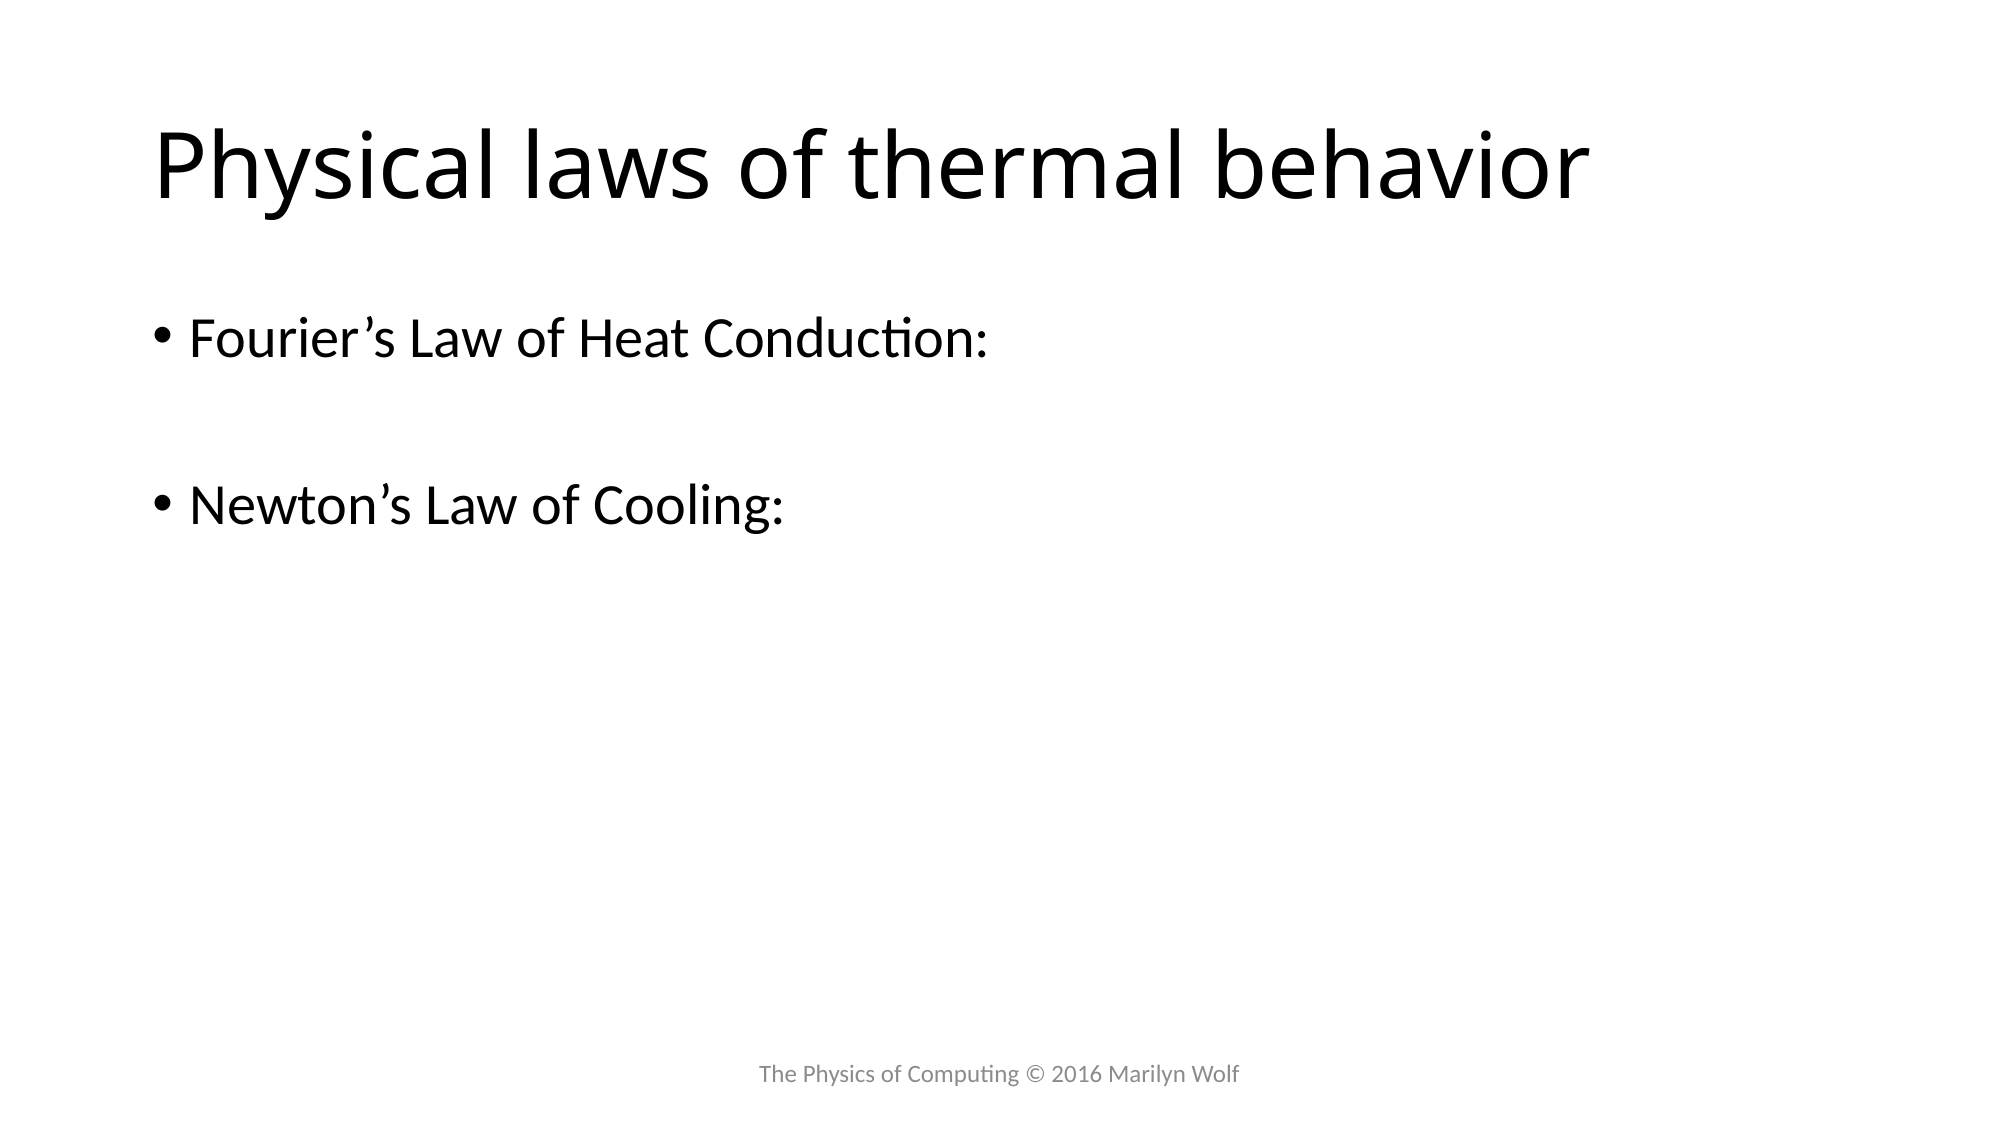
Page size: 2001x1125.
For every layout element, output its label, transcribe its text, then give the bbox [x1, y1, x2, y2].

footer The Physics of Computing © 2016 Marilyn Wolf [662, 1042, 1338, 1103]
title Physical laws of thermal behavior [137, 59, 1863, 278]
